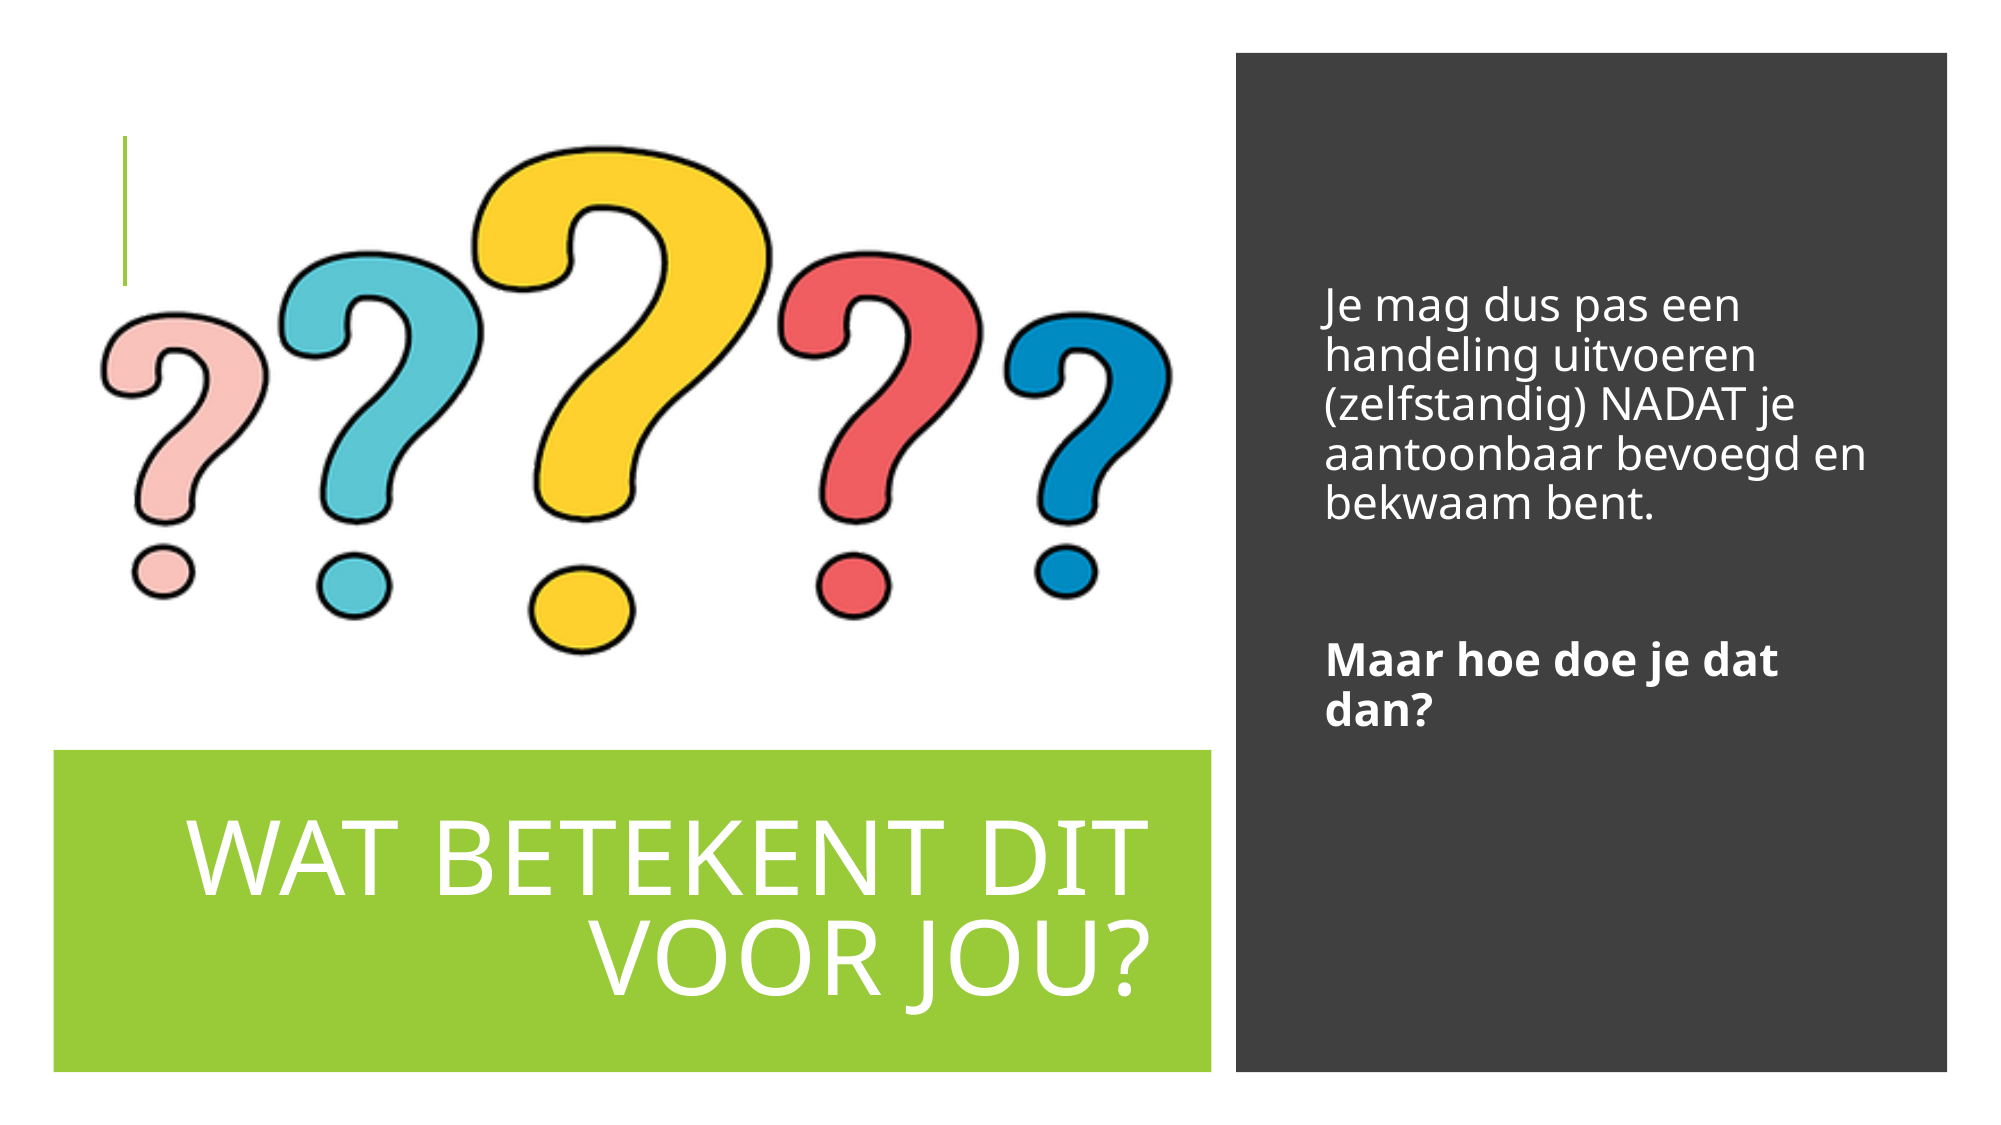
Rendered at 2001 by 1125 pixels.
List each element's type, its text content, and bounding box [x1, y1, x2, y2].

list Je mag dus pas een handeling uitvoeren (zelfstandig) NADAT je aantoonbaar bevoegd en bekwaam bent. Maar hoe doe je dat dan? [1317, 150, 1879, 947]
text_box [1235, 51, 1948, 1074]
title Wat betekent dit voor jou? [85, 782, 1168, 1049]
picture [53, 52, 1212, 727]
text_box [52, 749, 1213, 1073]
